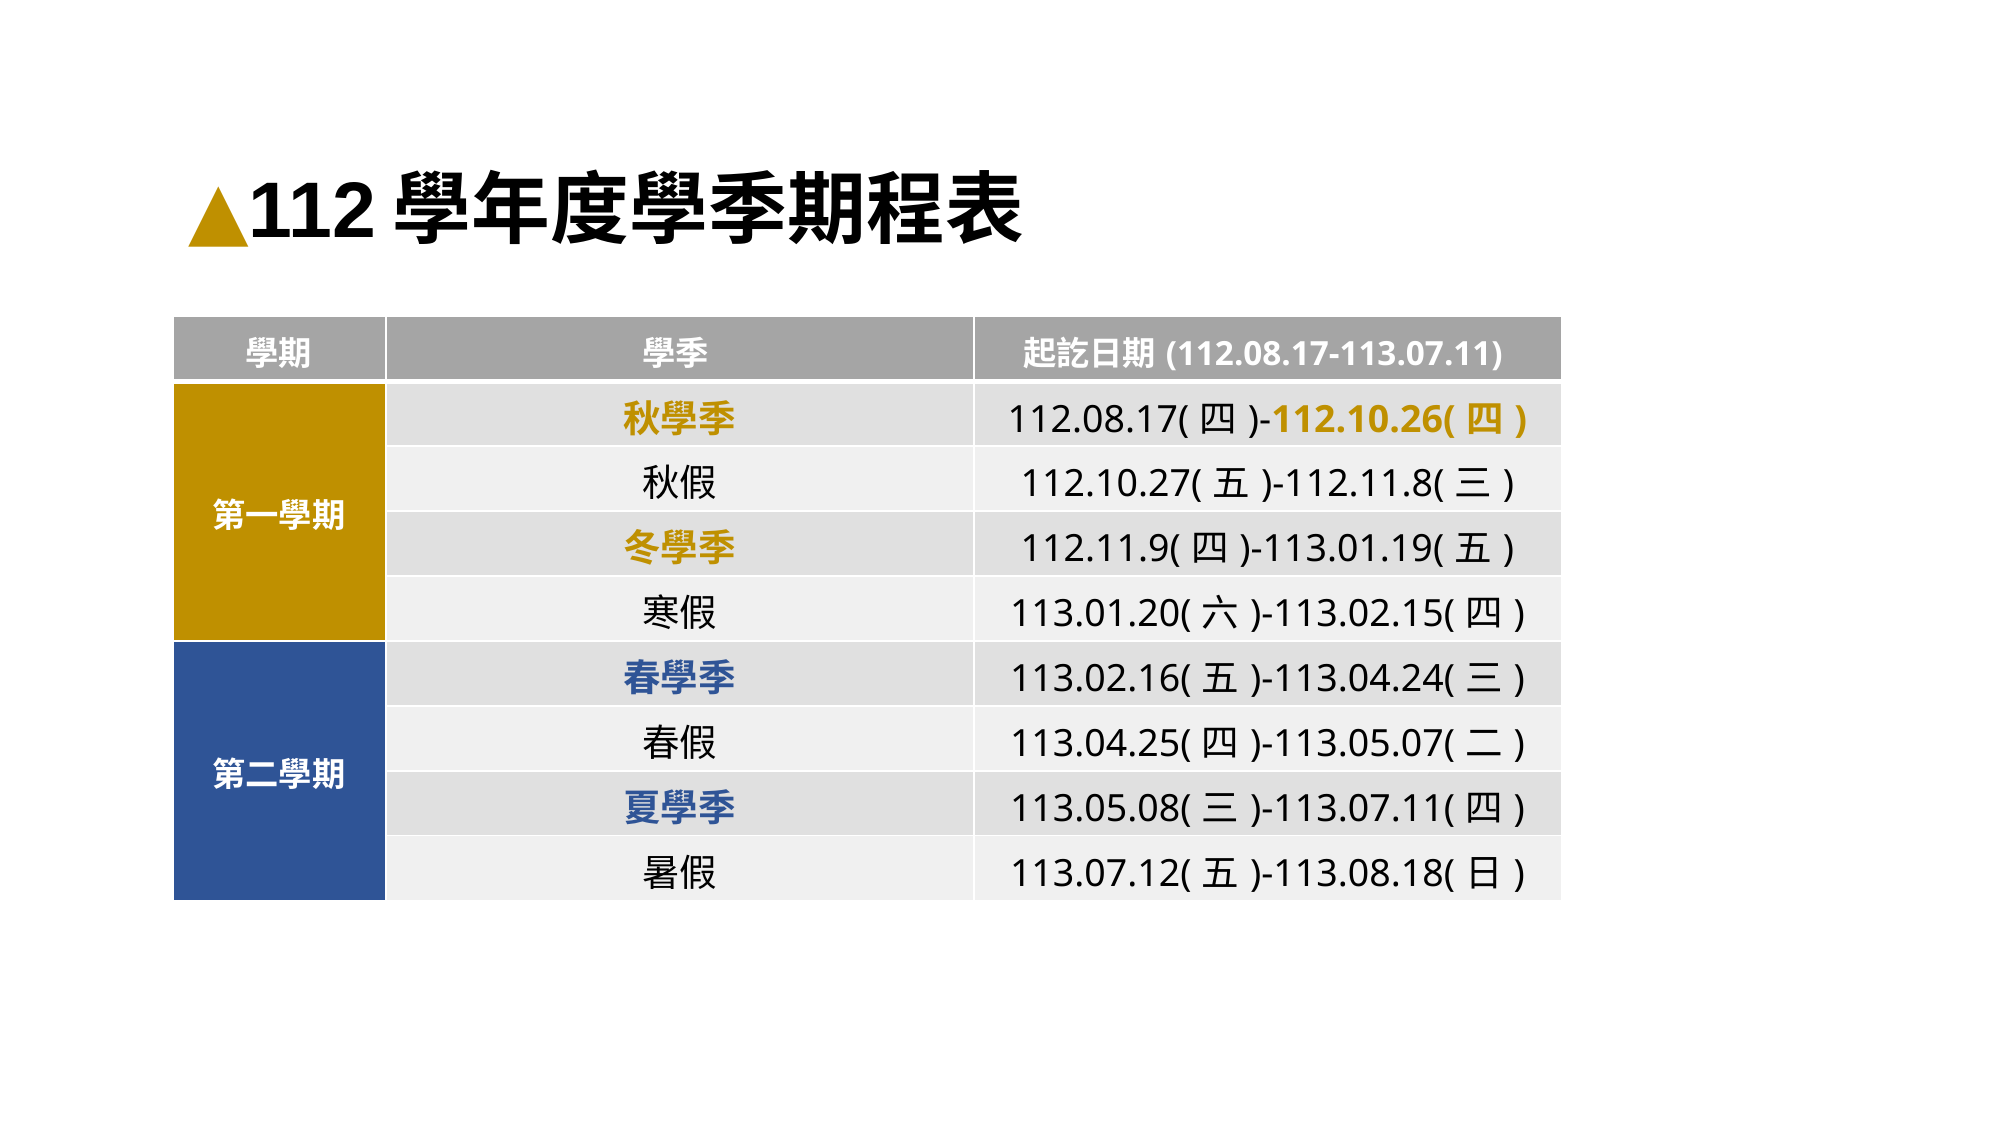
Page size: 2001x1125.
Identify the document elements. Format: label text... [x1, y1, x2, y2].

table_cell 寒假 [387, 577, 973, 640]
table_cell 第一學期 [174, 384, 385, 640]
table_cell 春假 [387, 707, 973, 770]
table_cell 112.11.9(四)-113.01.19(五) [975, 512, 1561, 575]
table_cell 暑假 [387, 836, 973, 900]
table_cell 113.01.20(六)-113.02.15(四) [975, 577, 1561, 640]
table_header 學期 [174, 317, 385, 379]
table_cell 113.04.25(四)-113.05.07(二) [975, 707, 1561, 770]
table_cell 112.08.17(四)-112.10.26(四) [975, 384, 1561, 445]
table_cell 秋學季 [387, 384, 973, 445]
table_cell 113.02.16(五)-113.04.24(三) [975, 642, 1561, 705]
table_cell 冬學季 [387, 512, 973, 575]
table_cell 113.05.08(三)-113.07.11(四) [975, 772, 1561, 835]
table_cell 夏學季 [387, 772, 973, 835]
table_cell 秋假 [387, 447, 973, 510]
table_cell 第二學期 [174, 642, 385, 900]
table_cell 113.07.12(五)-113.08.18(日) [975, 836, 1561, 900]
title ▲112學年度學季期程表 [173, 130, 1119, 295]
table_header 學季 [387, 317, 973, 379]
table_cell 112.10.27(五)-112.11.8(三) [975, 447, 1561, 510]
table_cell 春學季 [387, 642, 973, 705]
table_header 起訖日期(112.08.17-113.07.11) [975, 317, 1561, 379]
